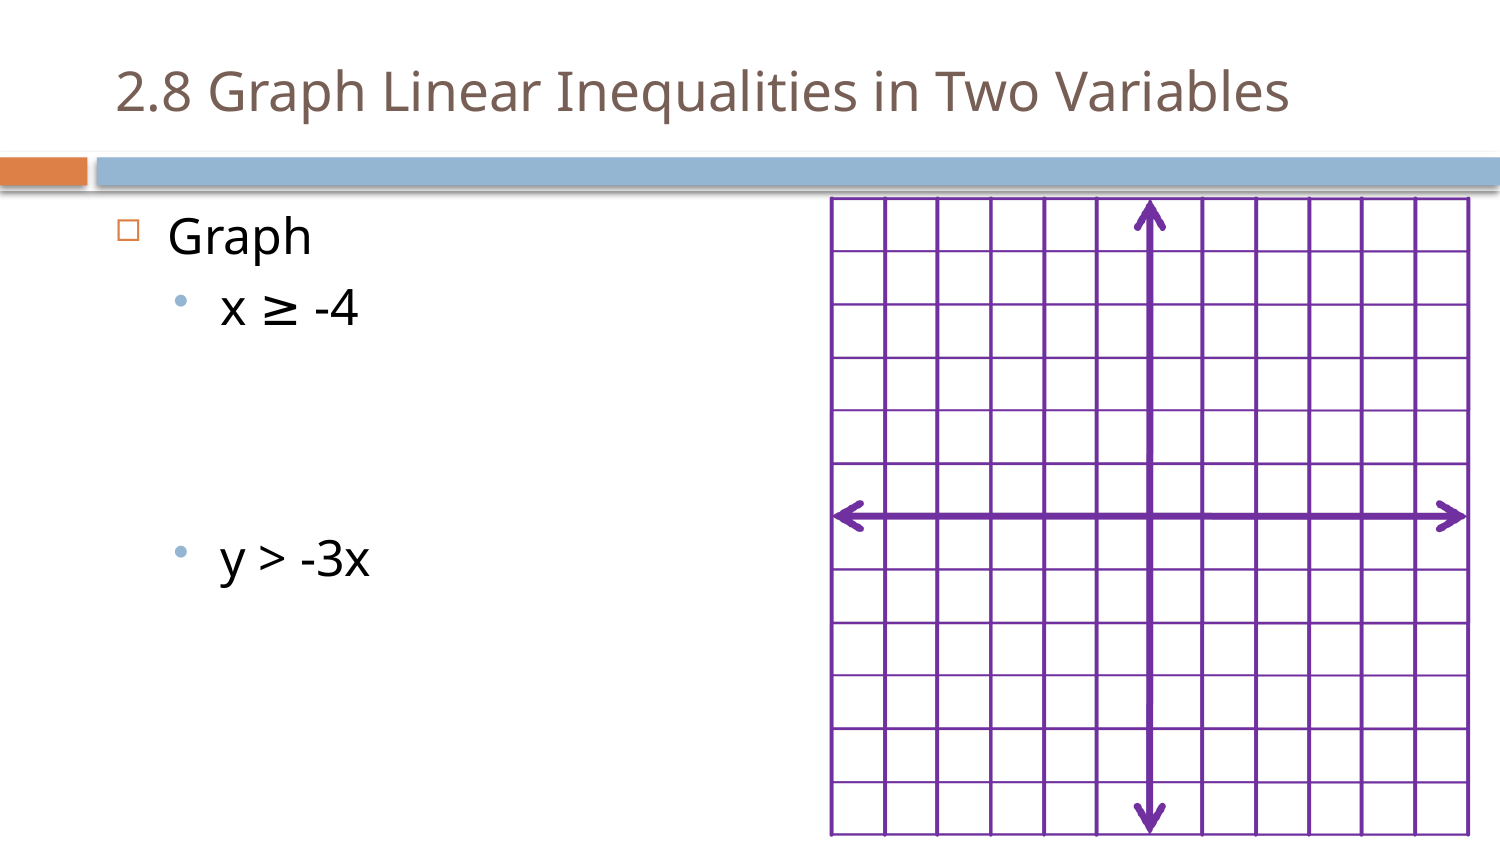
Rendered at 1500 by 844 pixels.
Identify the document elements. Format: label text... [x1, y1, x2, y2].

list Graph x ≥ -4 y > -3x [100, 196, 792, 750]
title 2.8 Graph Linear Inequalities in Two Variables [100, 28, 1438, 150]
picture [798, 164, 1500, 844]
